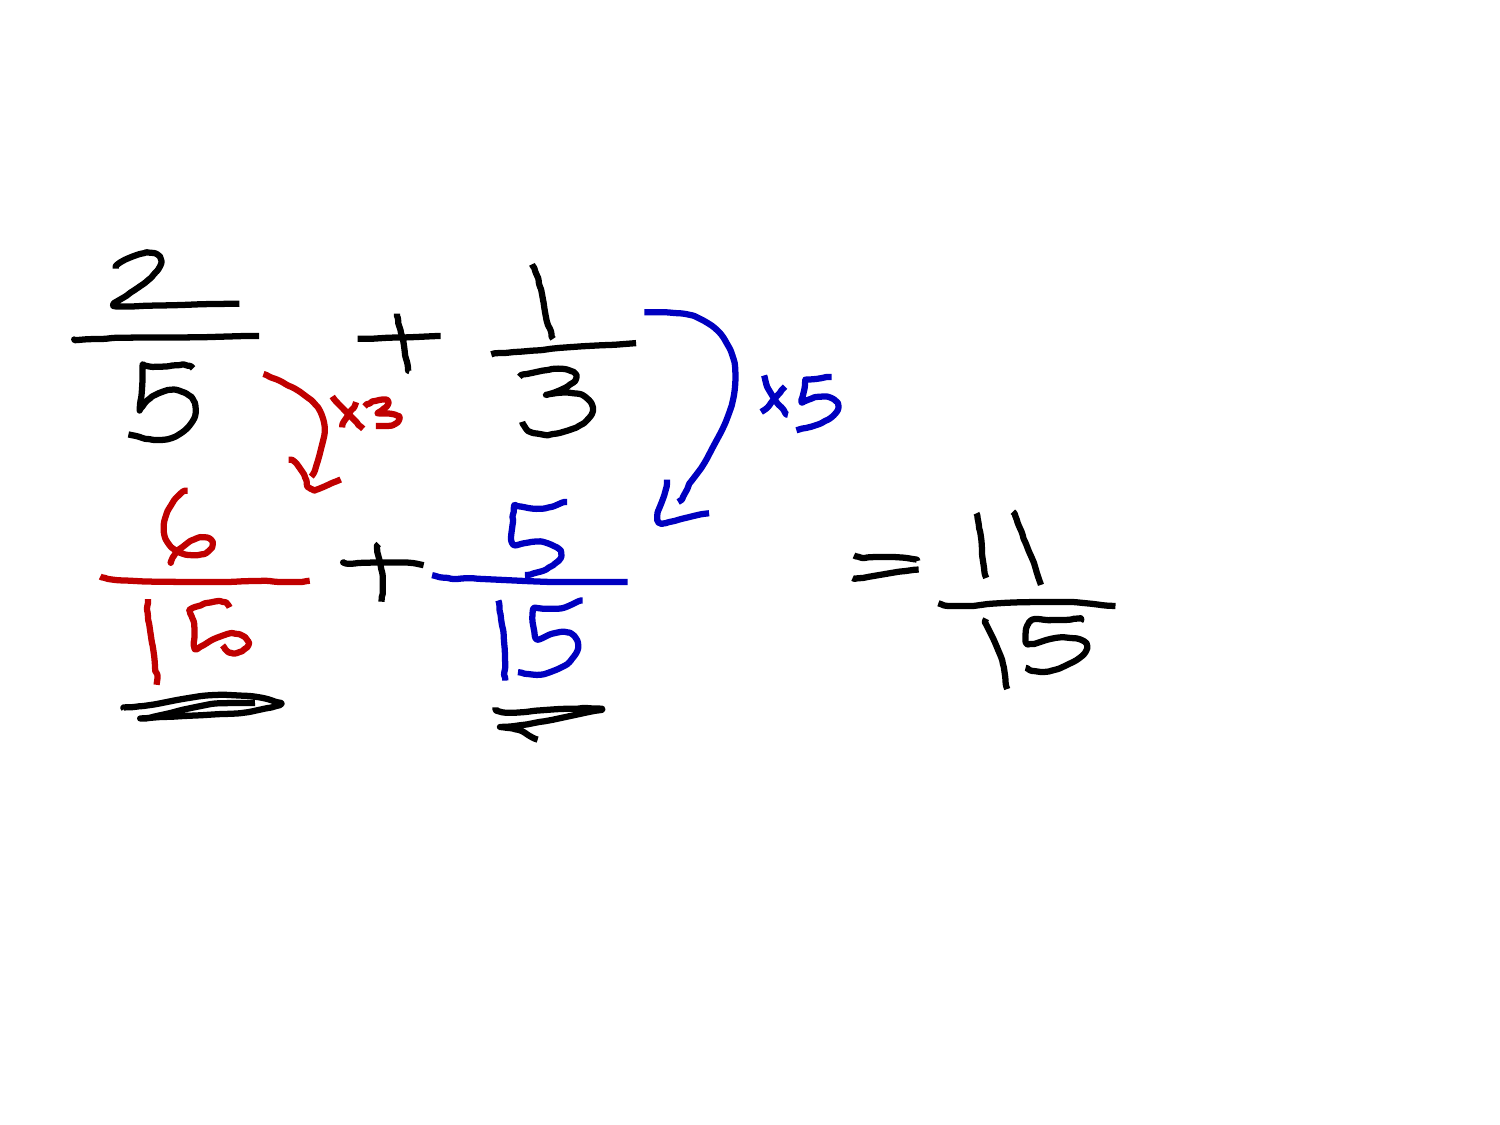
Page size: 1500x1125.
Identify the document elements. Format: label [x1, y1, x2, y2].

text_box [763, 375, 776, 399]
text_box [494, 707, 604, 741]
text_box [146, 599, 159, 685]
text_box [491, 342, 637, 356]
text_box [938, 601, 1116, 607]
text_box [331, 396, 348, 414]
text_box [531, 263, 554, 340]
text_box [263, 373, 326, 470]
text_box [852, 568, 919, 580]
text_box [99, 575, 310, 583]
text_box [342, 561, 379, 565]
text_box [288, 458, 342, 492]
text_box [497, 600, 507, 681]
text_box [644, 311, 737, 494]
text_box [128, 363, 197, 441]
text_box [796, 376, 840, 432]
text_box [431, 574, 628, 583]
text_box [975, 512, 987, 579]
text_box [518, 367, 594, 437]
text_box [341, 401, 357, 428]
text_box [162, 489, 214, 561]
text_box [760, 386, 786, 413]
text_box [112, 251, 240, 308]
text_box [517, 599, 583, 676]
text_box [510, 501, 568, 576]
text_box [381, 561, 424, 567]
text_box [188, 600, 250, 655]
text_box [1024, 617, 1089, 673]
text_box [357, 336, 401, 340]
text_box [1012, 511, 1042, 586]
text_box [364, 398, 401, 427]
text_box [349, 414, 364, 430]
text_box [656, 479, 710, 525]
text_box [774, 398, 789, 416]
text_box [122, 693, 283, 720]
text_box [73, 335, 260, 341]
text_box [376, 543, 384, 602]
text_box [853, 554, 919, 562]
text_box [396, 313, 410, 372]
text_box [404, 335, 441, 339]
text_box [984, 618, 1009, 690]
